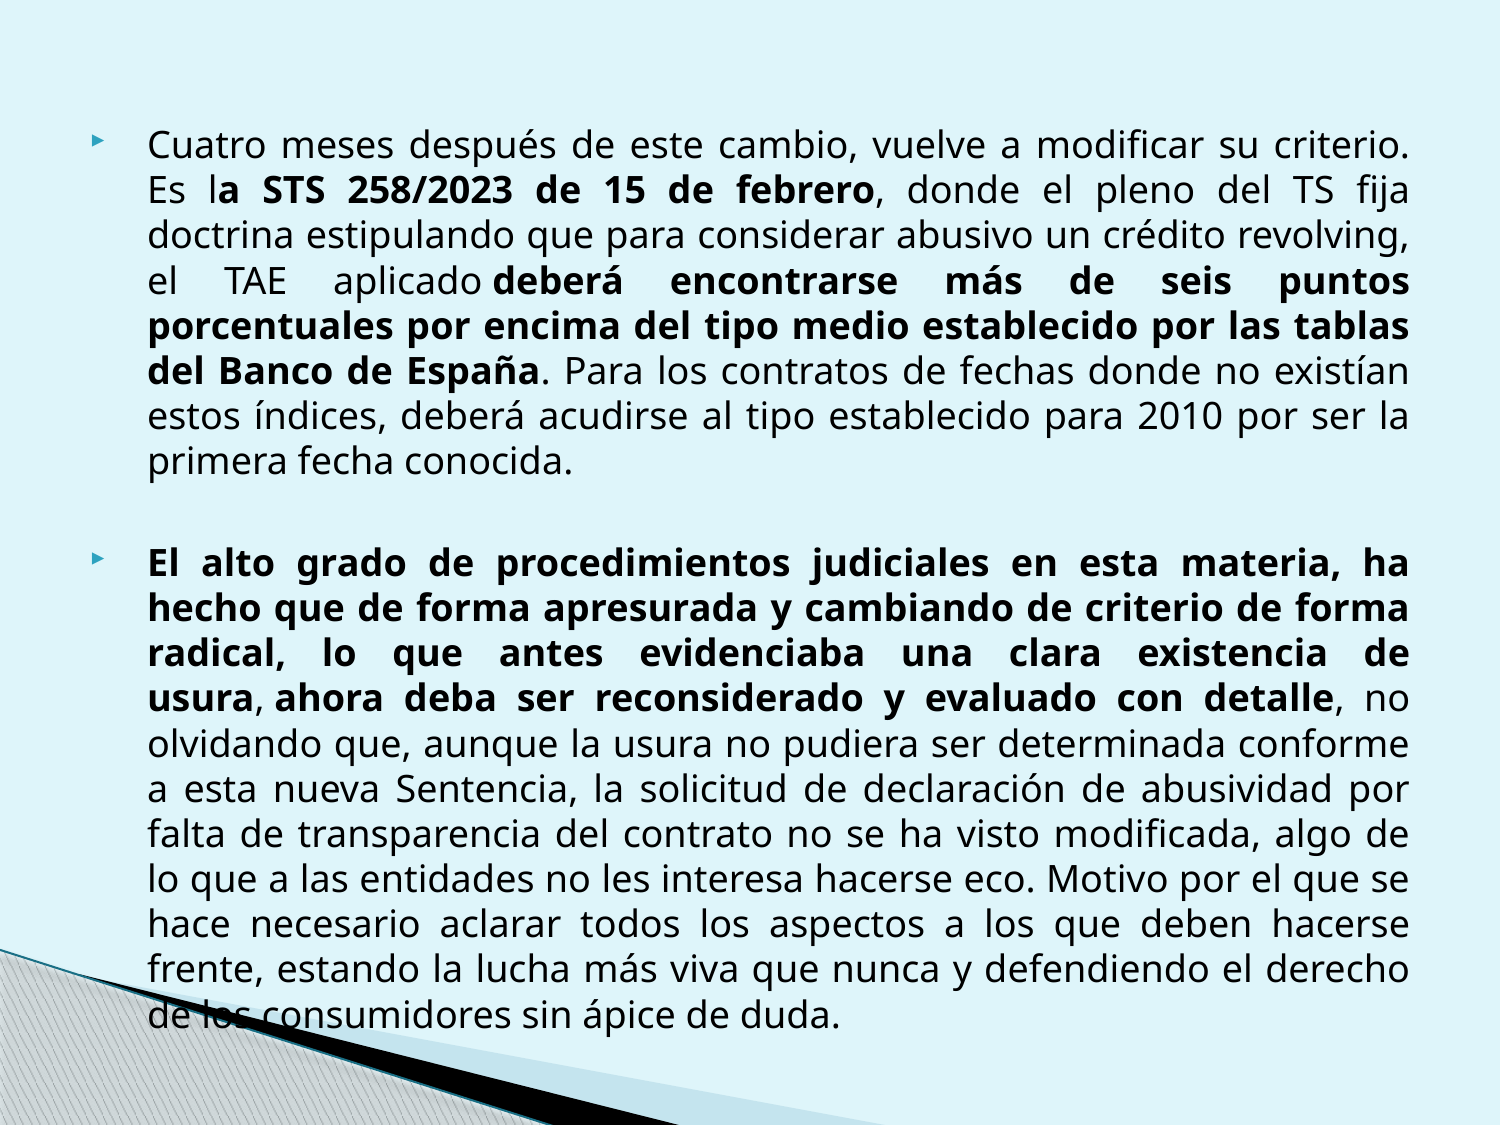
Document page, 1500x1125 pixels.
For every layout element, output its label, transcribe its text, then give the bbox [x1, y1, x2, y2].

list Cuatro meses después de este cambio, vuelve a modificar su criterio. Es la STS 258/2023 de 15 de febrero, donde el pleno del TS fija doctrina estipulando que para considerar abusivo un crédito revolving, el TAE aplicado deberá encontrarse más de seis puntos porcentuales por encima del tipo medio establecido por las tablas del Banco de España. Para los contratos de fechas donde no existían estos índices, deberá acudirse al tipo establecido para 2010 por ser la primera fecha conocida. El alto grado de procedimientos judiciales en esta materia, ha hecho que de forma apresurada y cambiando de criterio de forma radical, lo que antes evidenciaba una clara existencia de usura, ahora deba ser reconsiderado y evaluado con detalle, no olvidando que, aunque la usura no pudiera ser determinada conforme a esta nueva Sentencia, la solicitud de declaración de abusividad por falta de transparencia del contrato no se ha visto modificada, algo de lo que a las entidades no les interesa hacerse eco. Motivo por el que se hace necesario aclarar todos los aspectos a los que deben hacerse frente, estando la lucha más viva que nunca y defendiendo el derecho de los consumidores sin ápice de duda. [75, 113, 1425, 1071]
